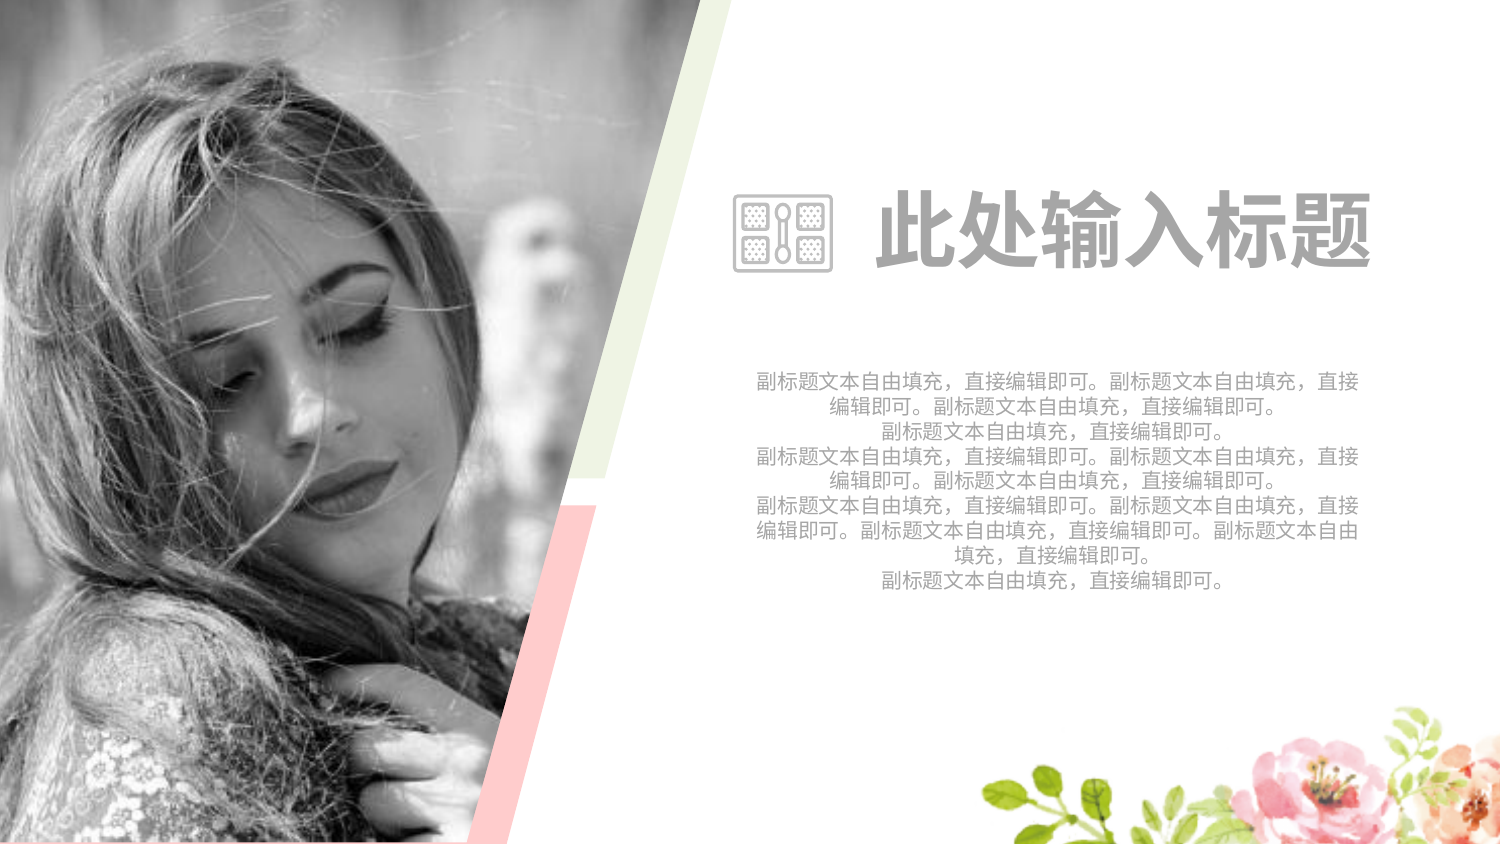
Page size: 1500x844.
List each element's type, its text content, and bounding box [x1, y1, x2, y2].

text_box [732, 194, 833, 273]
text_box 此处输入标题 [792, 170, 1454, 352]
picture [976, 707, 1500, 844]
text_box 副标题文本自由填充，直接编辑即可。副标题文本自由填充，直接编辑即可。副标题文本自由填充，直接编辑即可。 副标题文本自由填充，直接编辑即可。 副标题文本自由填充，直接编辑即可。副标题文本自由填充，直接编辑即可。副标题文本自由填充，直接编辑即可。 副标题文本自由填充，直接编辑即可。副标题文本自由填充，直接编辑即可。副标题文本自由填充，直接编辑即可。副标题文本自由填充，直接编辑即可。 副标题文本自由填充，直接编辑即可。 [732, 300, 1383, 711]
picture [0, 0, 702, 843]
